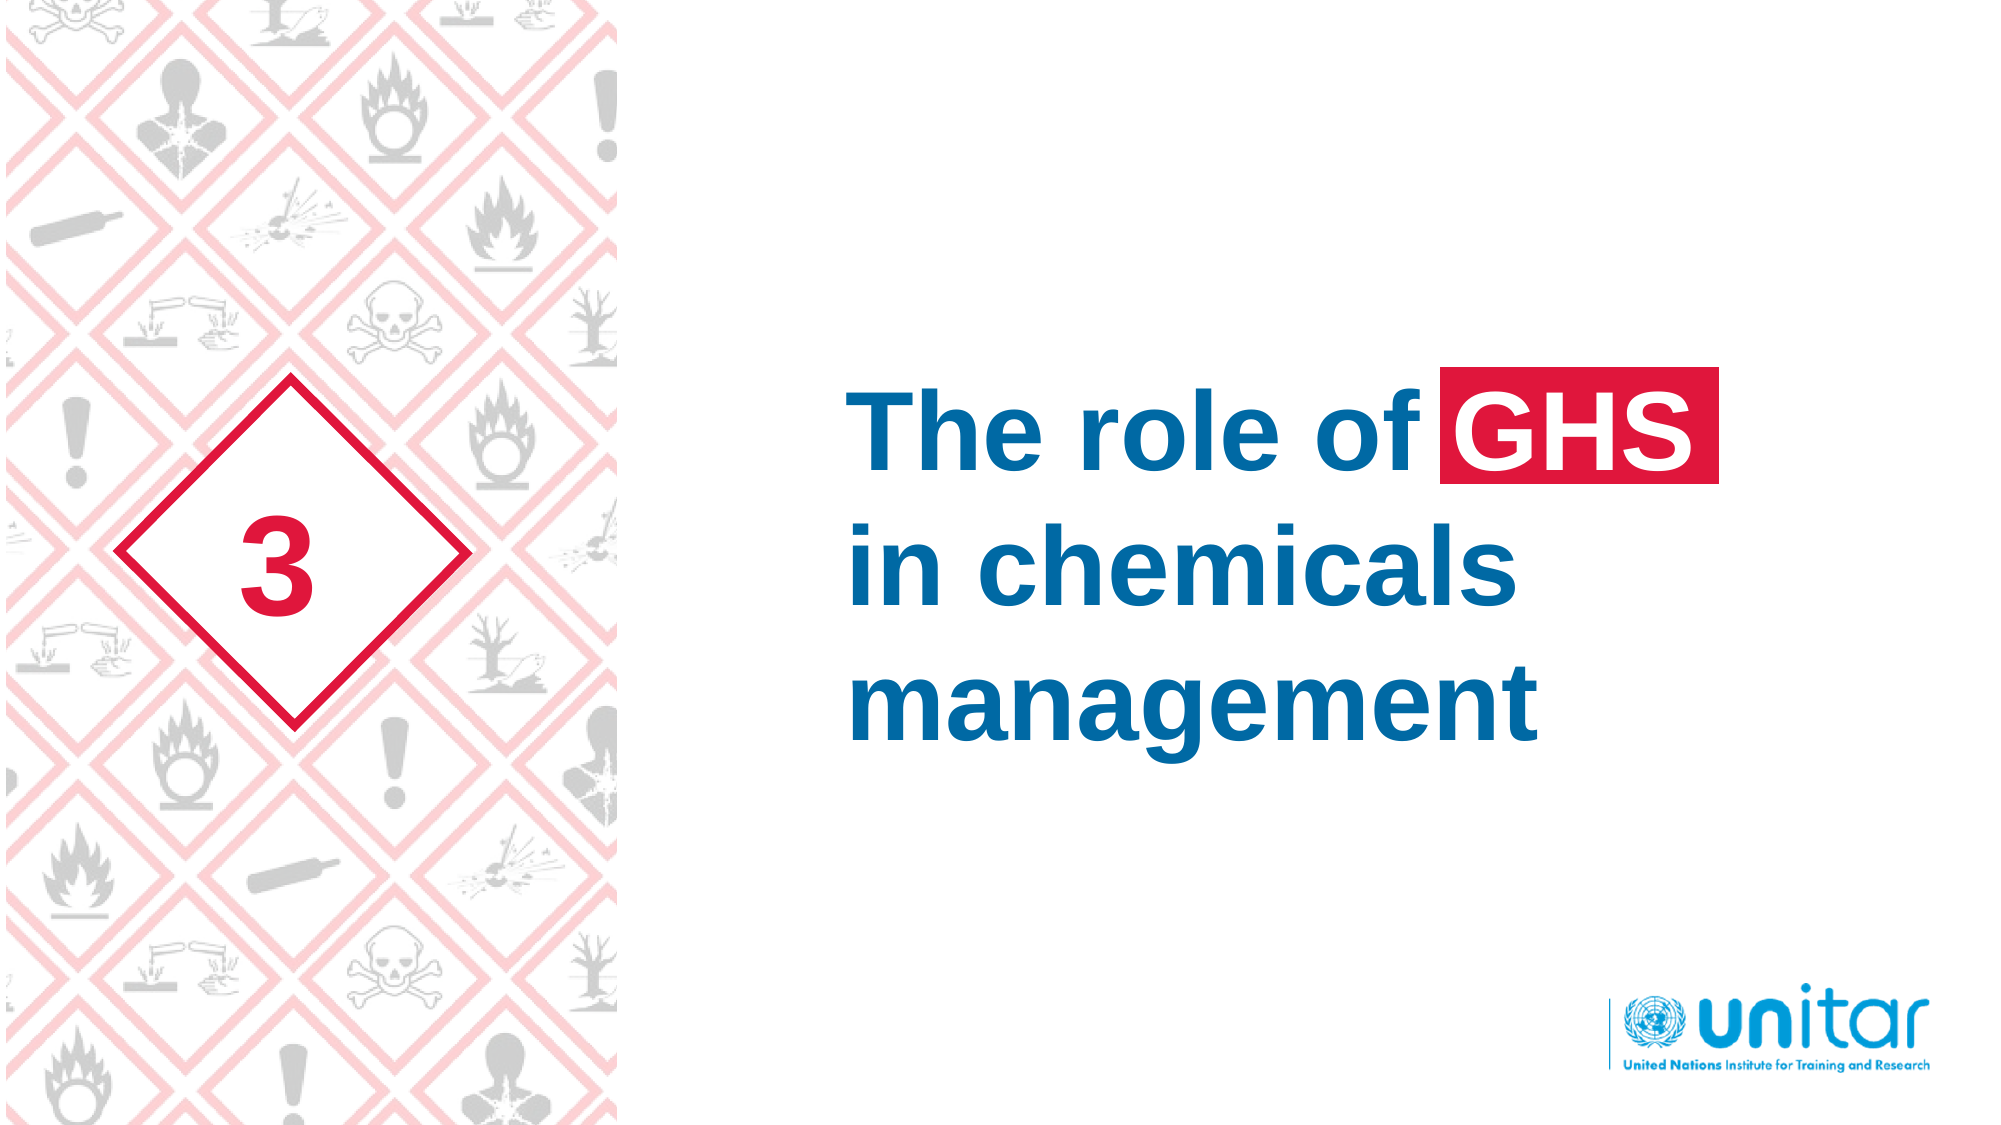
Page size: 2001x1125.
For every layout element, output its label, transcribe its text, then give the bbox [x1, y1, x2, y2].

list The role of GHS in chemicals management [755, 350, 1802, 664]
picture [6, 0, 617, 1125]
picture [1609, 983, 1930, 1073]
